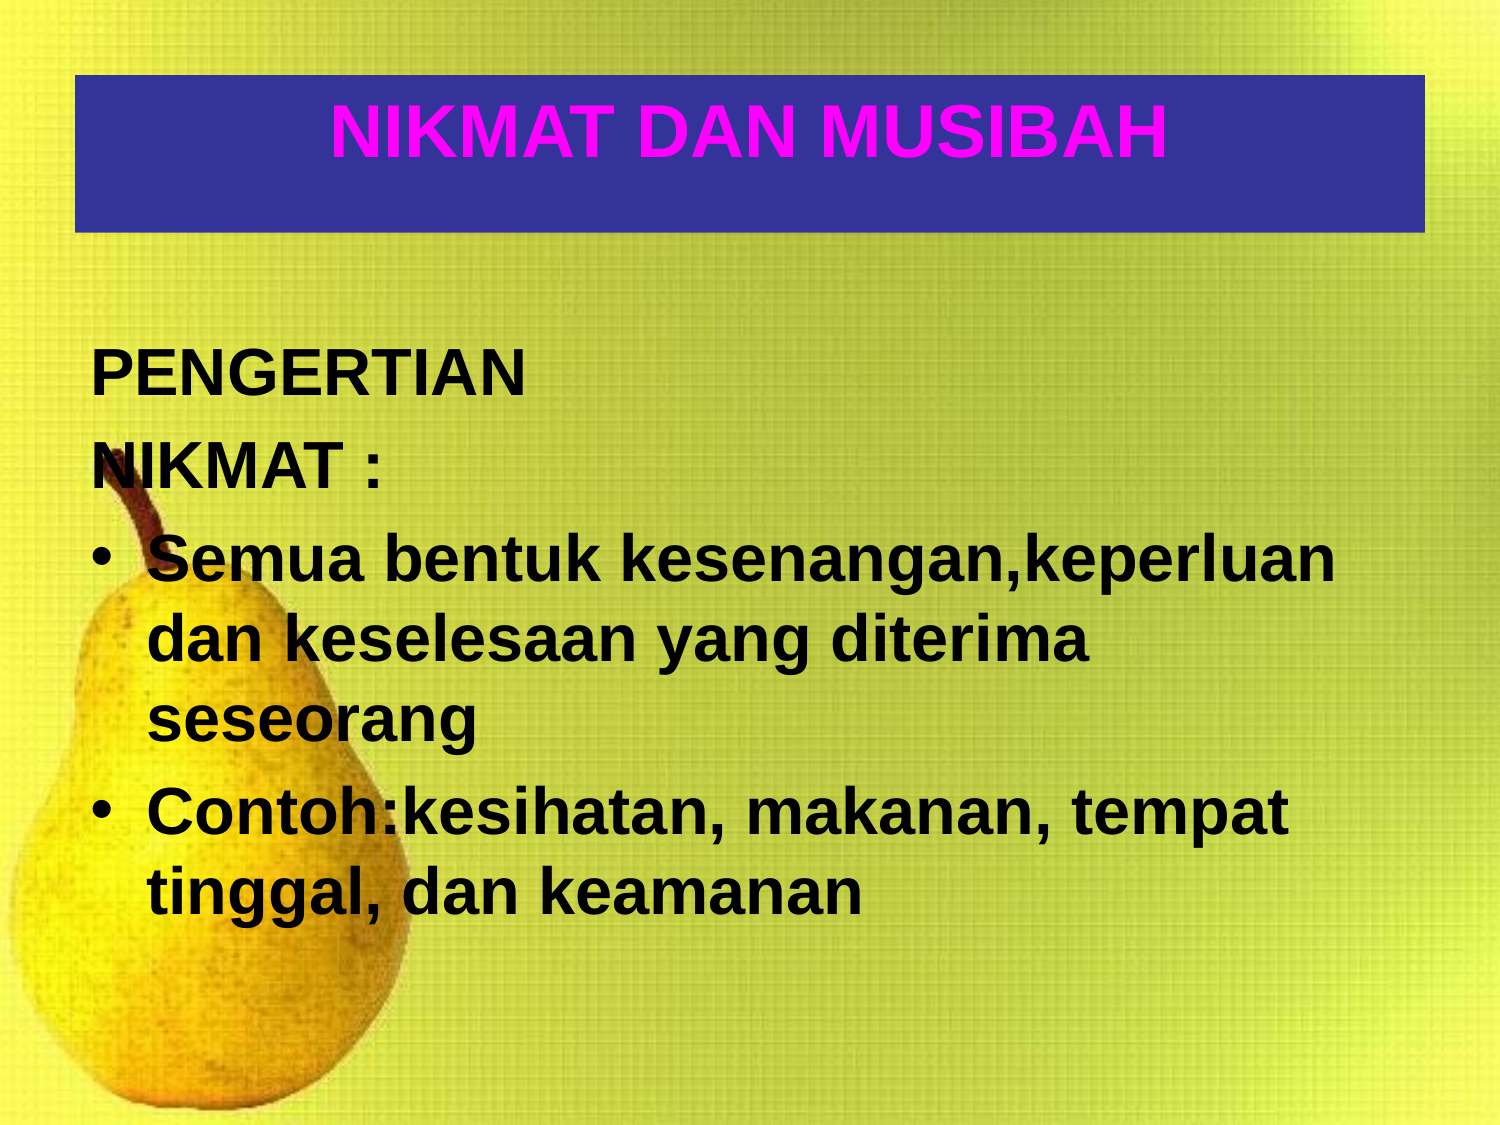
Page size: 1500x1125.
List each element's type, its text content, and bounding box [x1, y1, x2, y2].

title NIKMAT DAN MUSIBAH [75, 75, 1425, 233]
list PENGERTIAN NIKMAT : Semua bentuk kesenangan,keperluan dan keselesaan yang diterima seseorang Contoh:kesihatan, makanan, tempat tinggal, dan keamanan [75, 262, 1425, 1005]
picture [0, 0, 1500, 1125]
